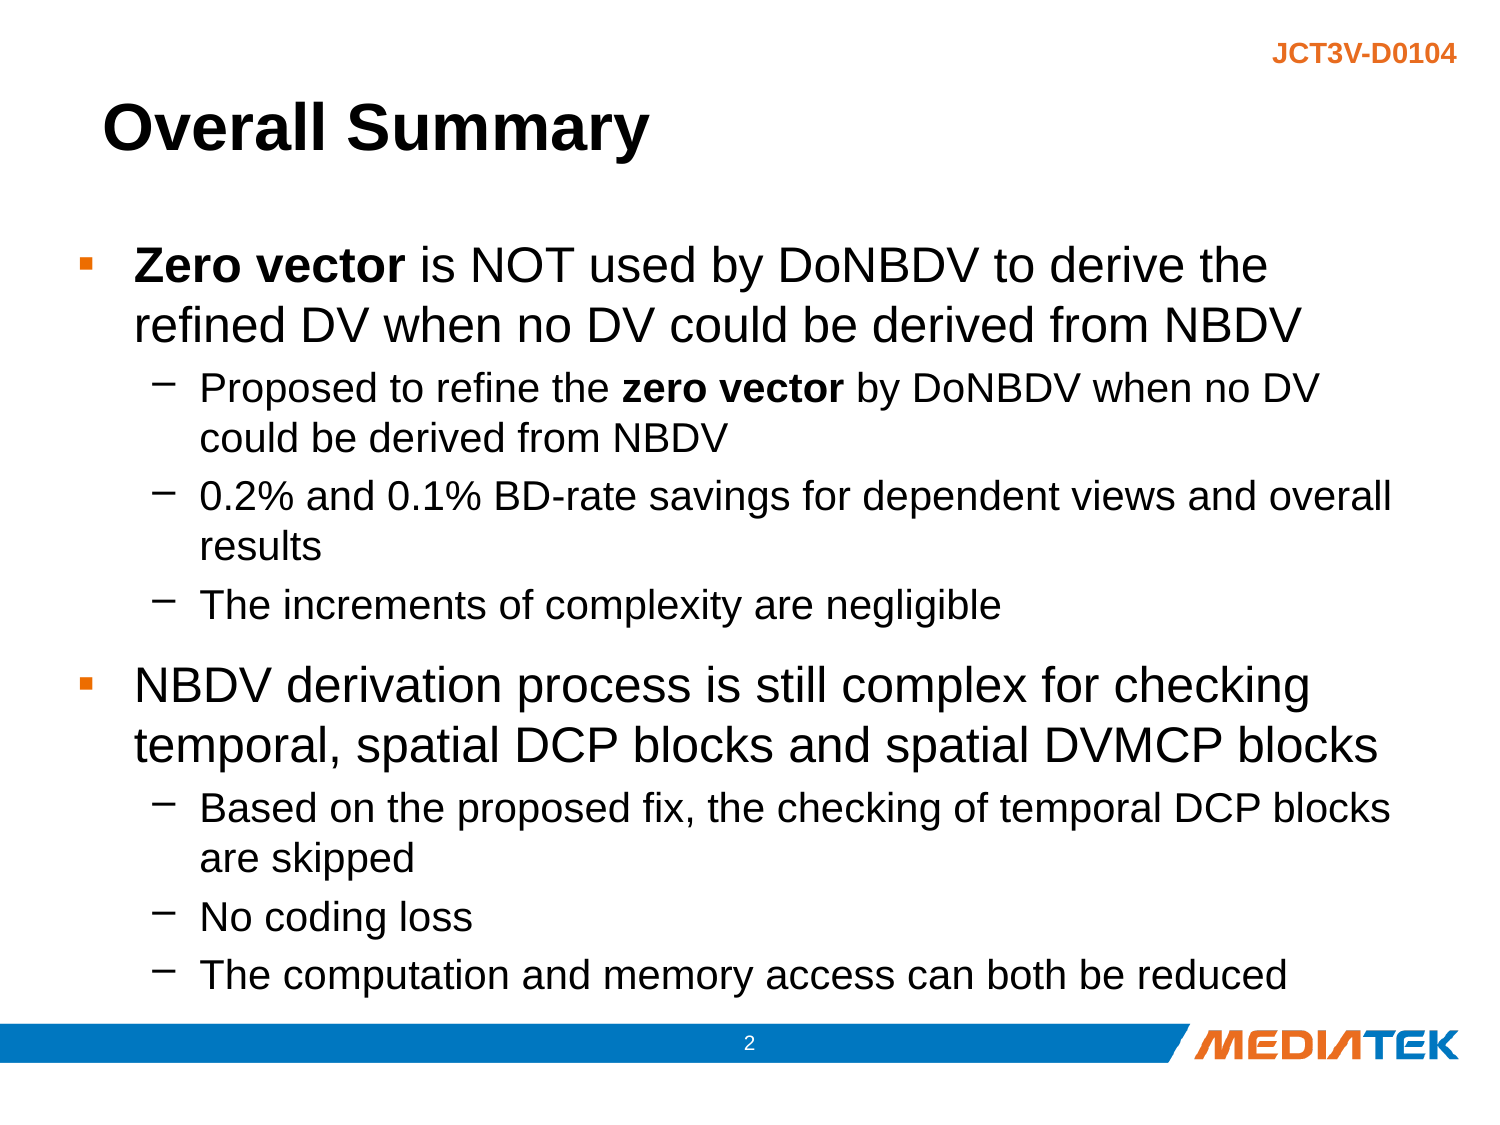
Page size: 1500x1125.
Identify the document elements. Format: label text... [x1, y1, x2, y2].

title Overall Summary [87, 46, 1410, 201]
picture [789, 1023, 1459, 1063]
picture [0, 1023, 711, 1063]
list Zero vector is NOT used by DoNBDV to derive the refined DV when no DV could be derived from NBDV Proposed to refine the zero vector by DoNBDV when no DV could be derived from NBDV 0.2% and 0.1% BD-rate savings for dependent views and overall results The increments of complexity are negligible NBDV derivation process is still complex for checking temporal, spatial DCP blocks and spatial DVMCP blocks Based on the proposed fix, the checking of temporal DCP blocks are skipped No coding loss The computation and memory access can both be reduced [62, 224, 1424, 1051]
slide_number 1 [711, 1022, 789, 1090]
